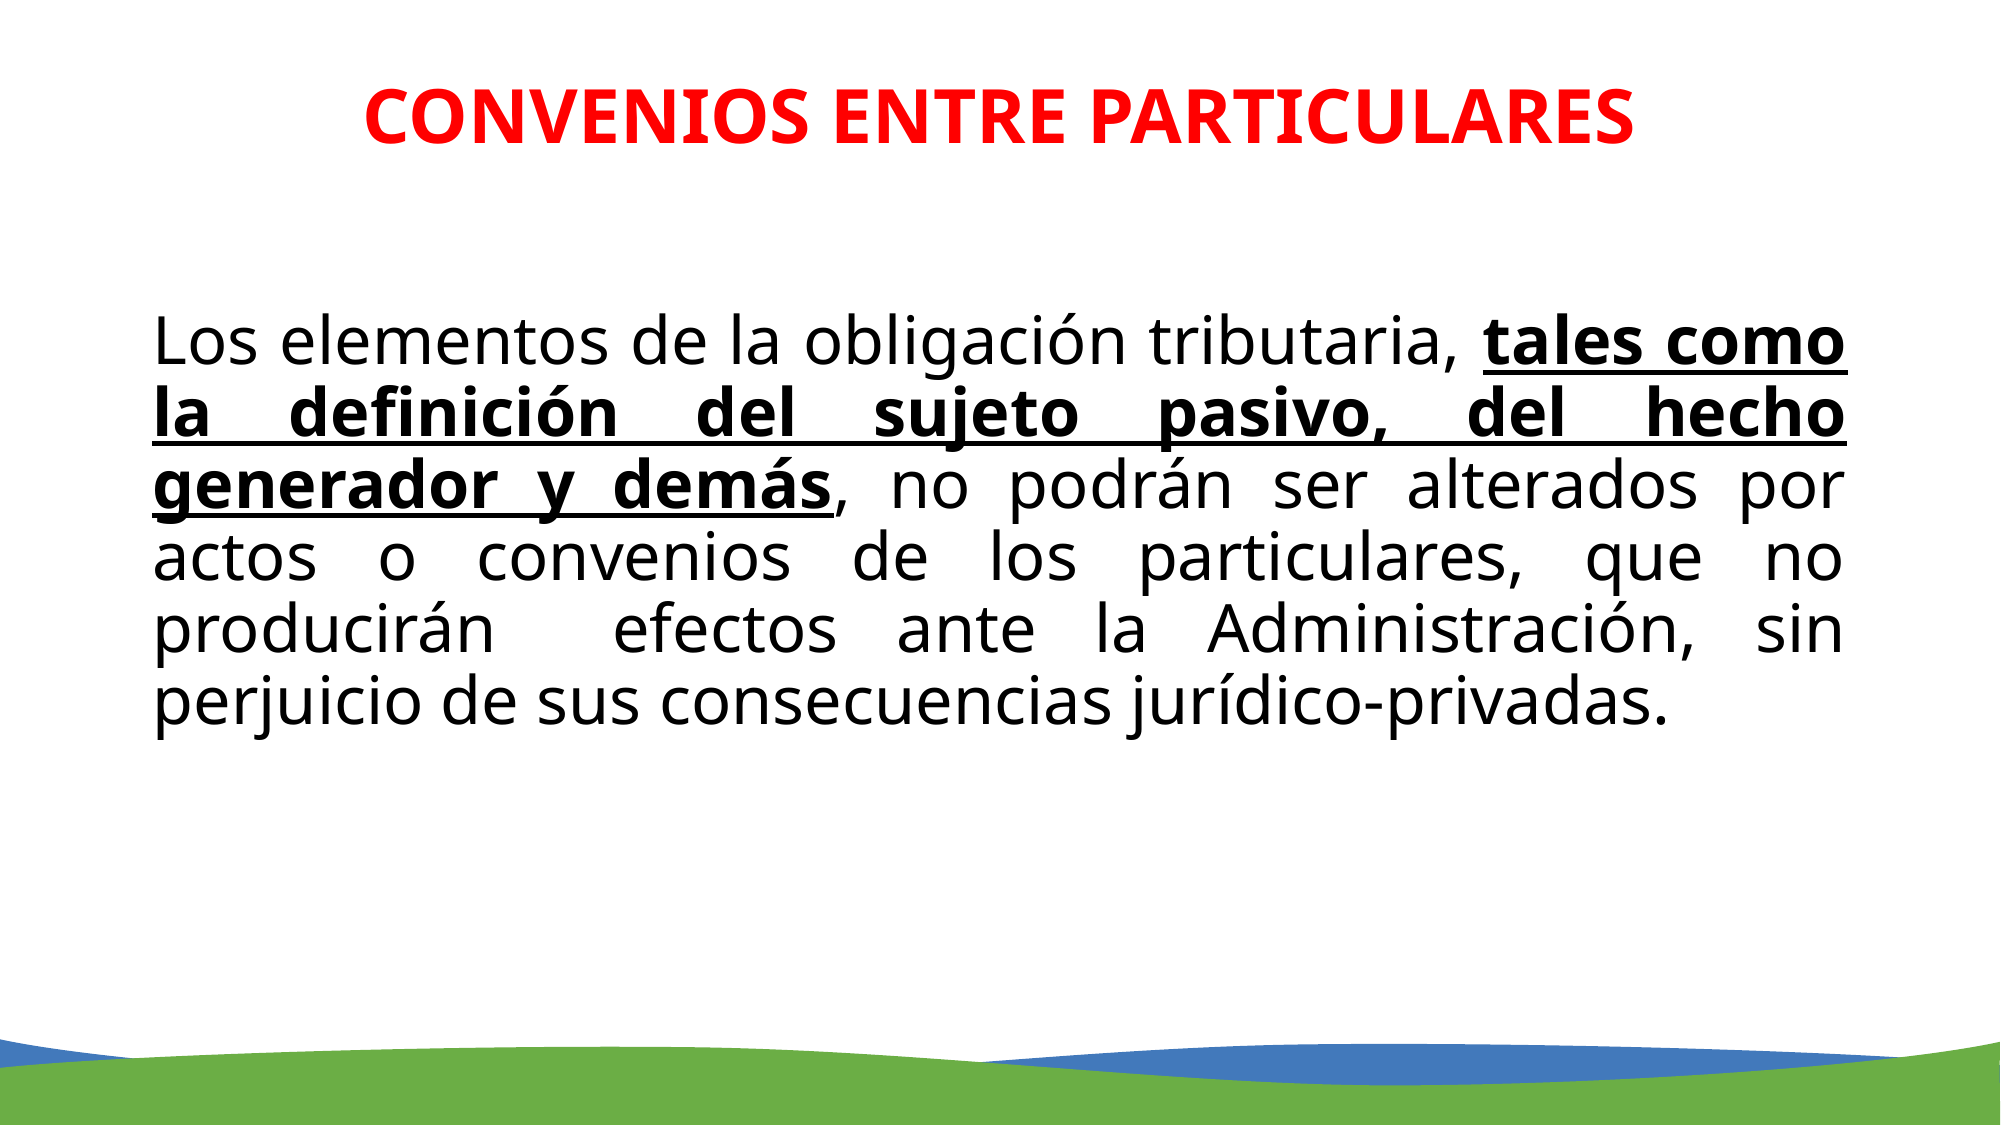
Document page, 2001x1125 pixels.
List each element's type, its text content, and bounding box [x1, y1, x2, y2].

list Los elementos de la obligación tributaria, tales como la definición del sujeto pasivo, del hecho generador y demás, no podrán ser alterados por actos o convenios de los particulares, que no producirán efectos ante la Administración, sin perjuicio de sus consecuencias jurídico-privadas. [137, 299, 1863, 774]
title CONVENIOS ENTRE PARTICULARES [137, 59, 1863, 180]
